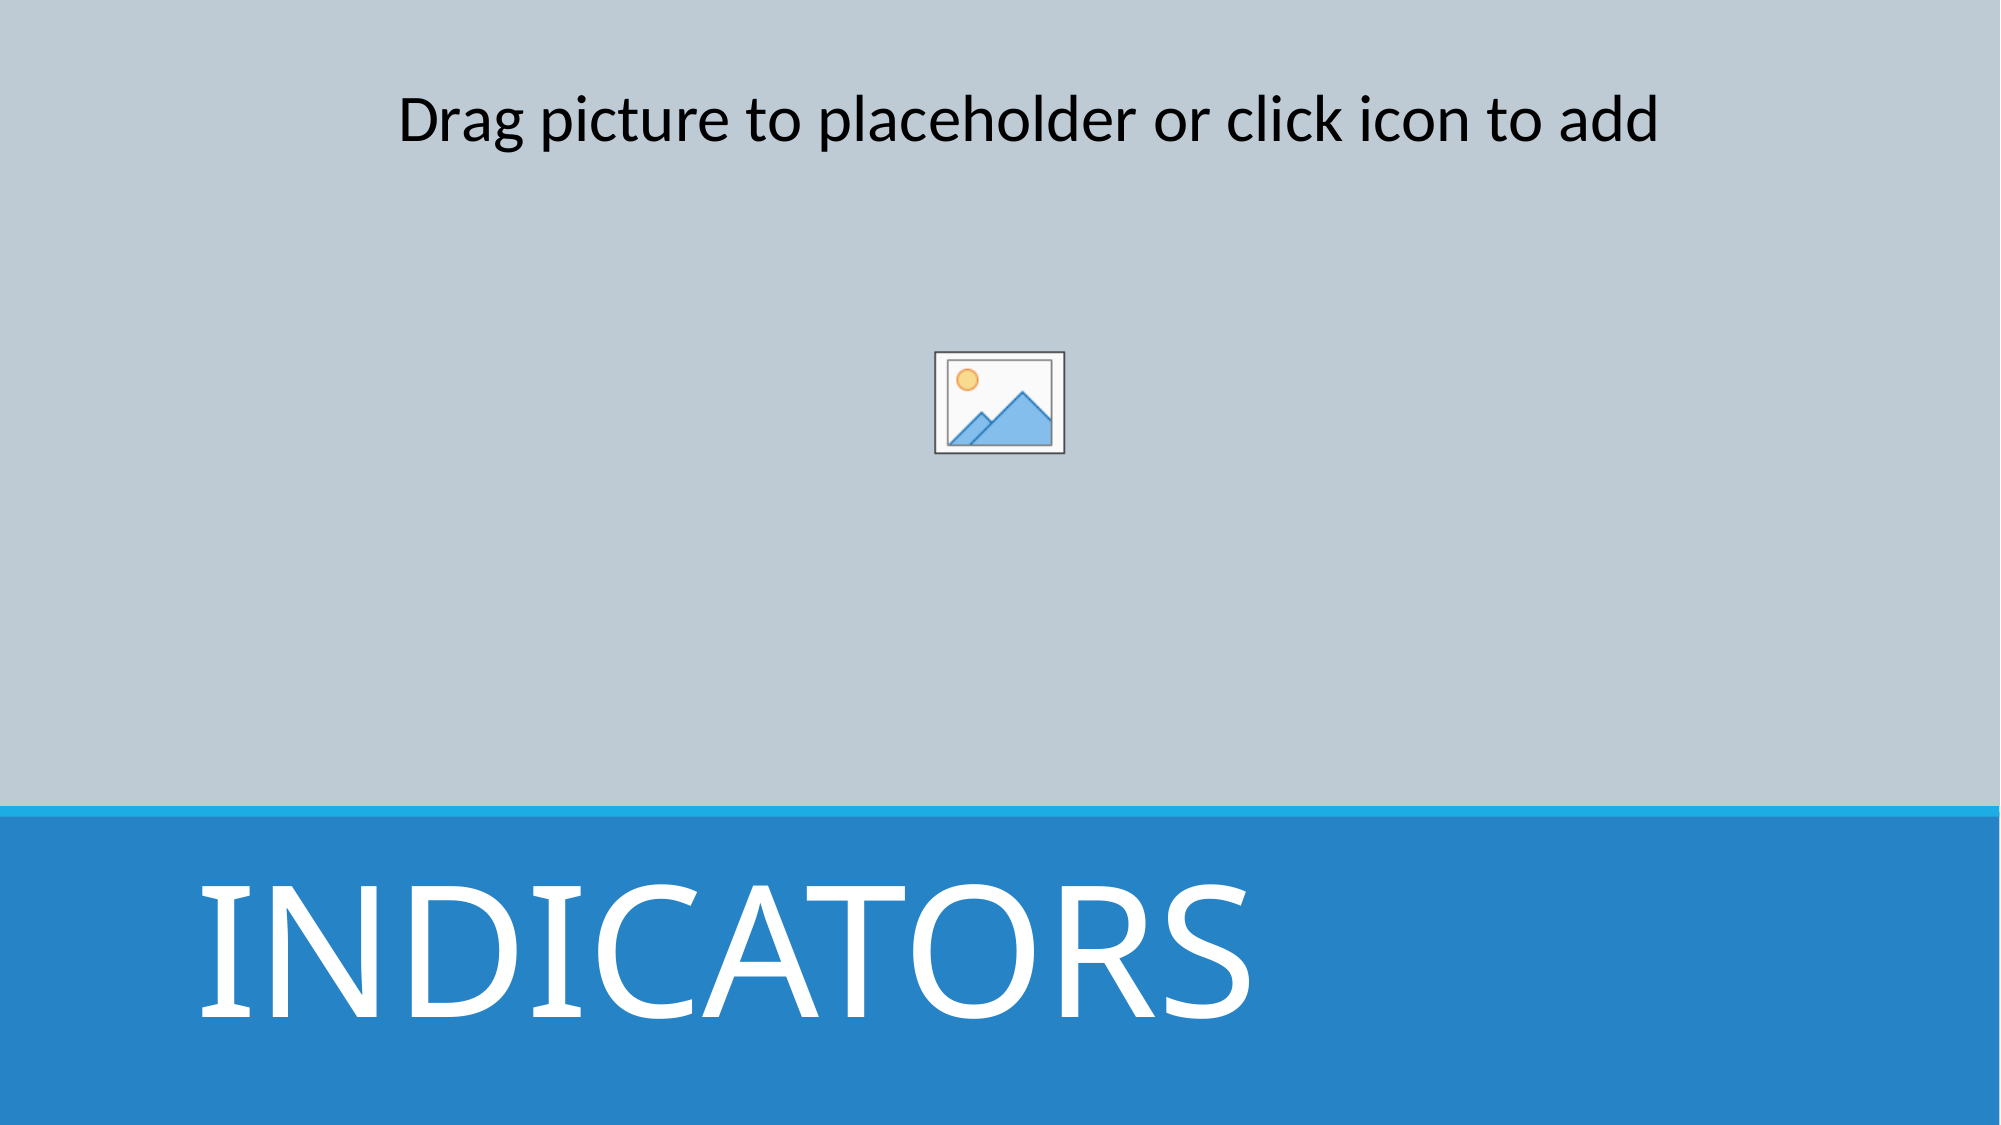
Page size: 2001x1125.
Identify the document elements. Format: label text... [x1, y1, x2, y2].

picture [0, 0, 2000, 807]
title INDICATORS [180, 920, 1839, 1055]
